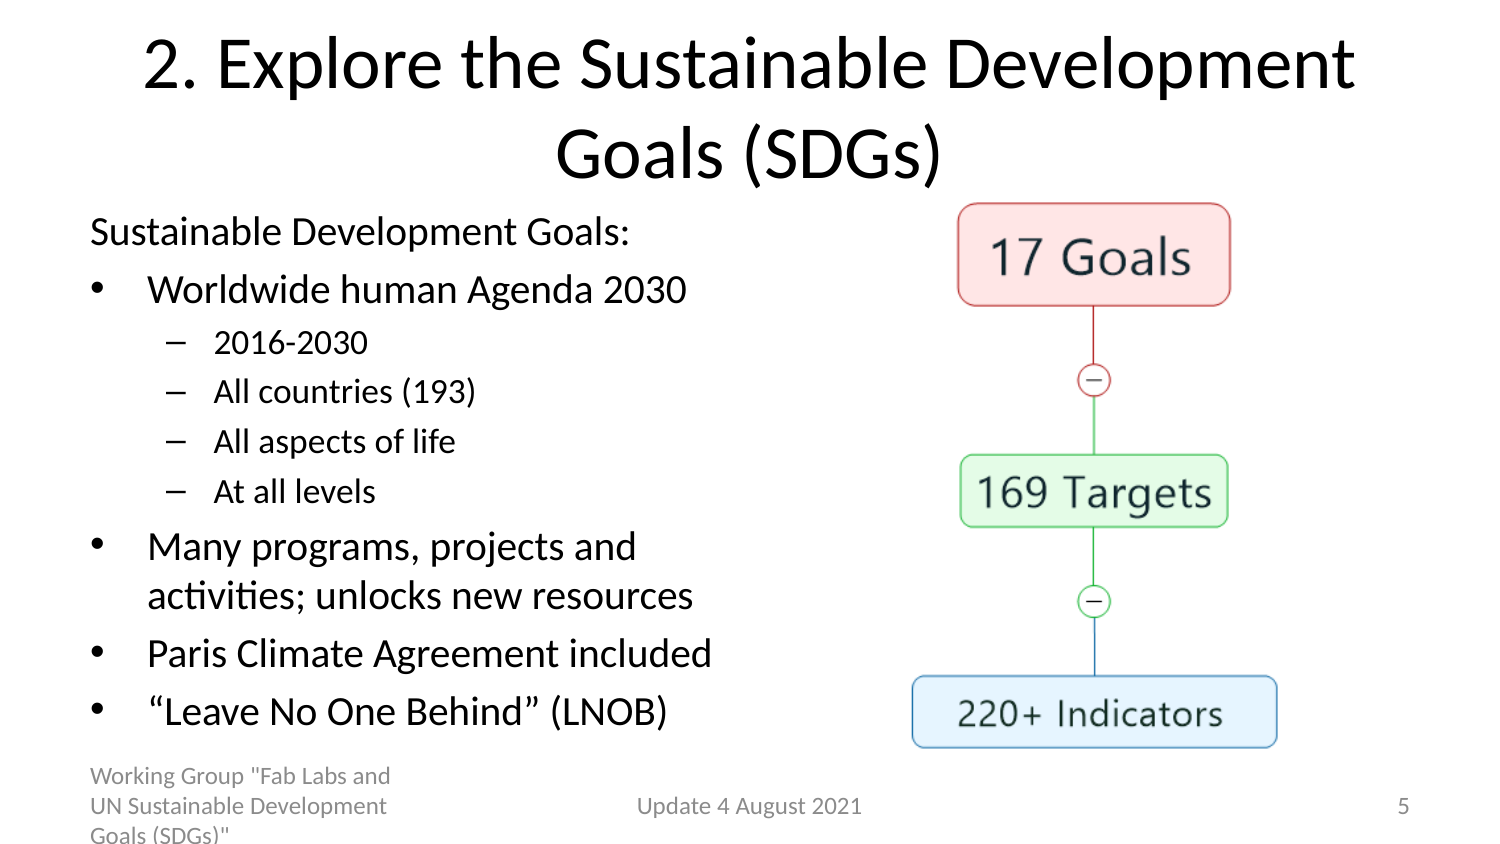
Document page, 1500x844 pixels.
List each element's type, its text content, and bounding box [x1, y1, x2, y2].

title 2. Explore the Sustainable Development Goals (SDGs) [75, 33, 1425, 175]
list Sustainable Development Goals: Worldwide human Agenda 2030 2016-2030 All countries (193) All aspects of life At all levels Many programs, projects and activities; unlocks new resources Paris Climate Agreement included “Leave No One Behind” (LNOB) [75, 196, 738, 754]
footer Update 4 August 2021 [512, 782, 988, 827]
slide_number Working Group "Fab Labs and UN Sustainable Development Goals (SDGs)" [75, 782, 425, 827]
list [904, 196, 1283, 754]
slide_number 5 [1074, 782, 1425, 827]
